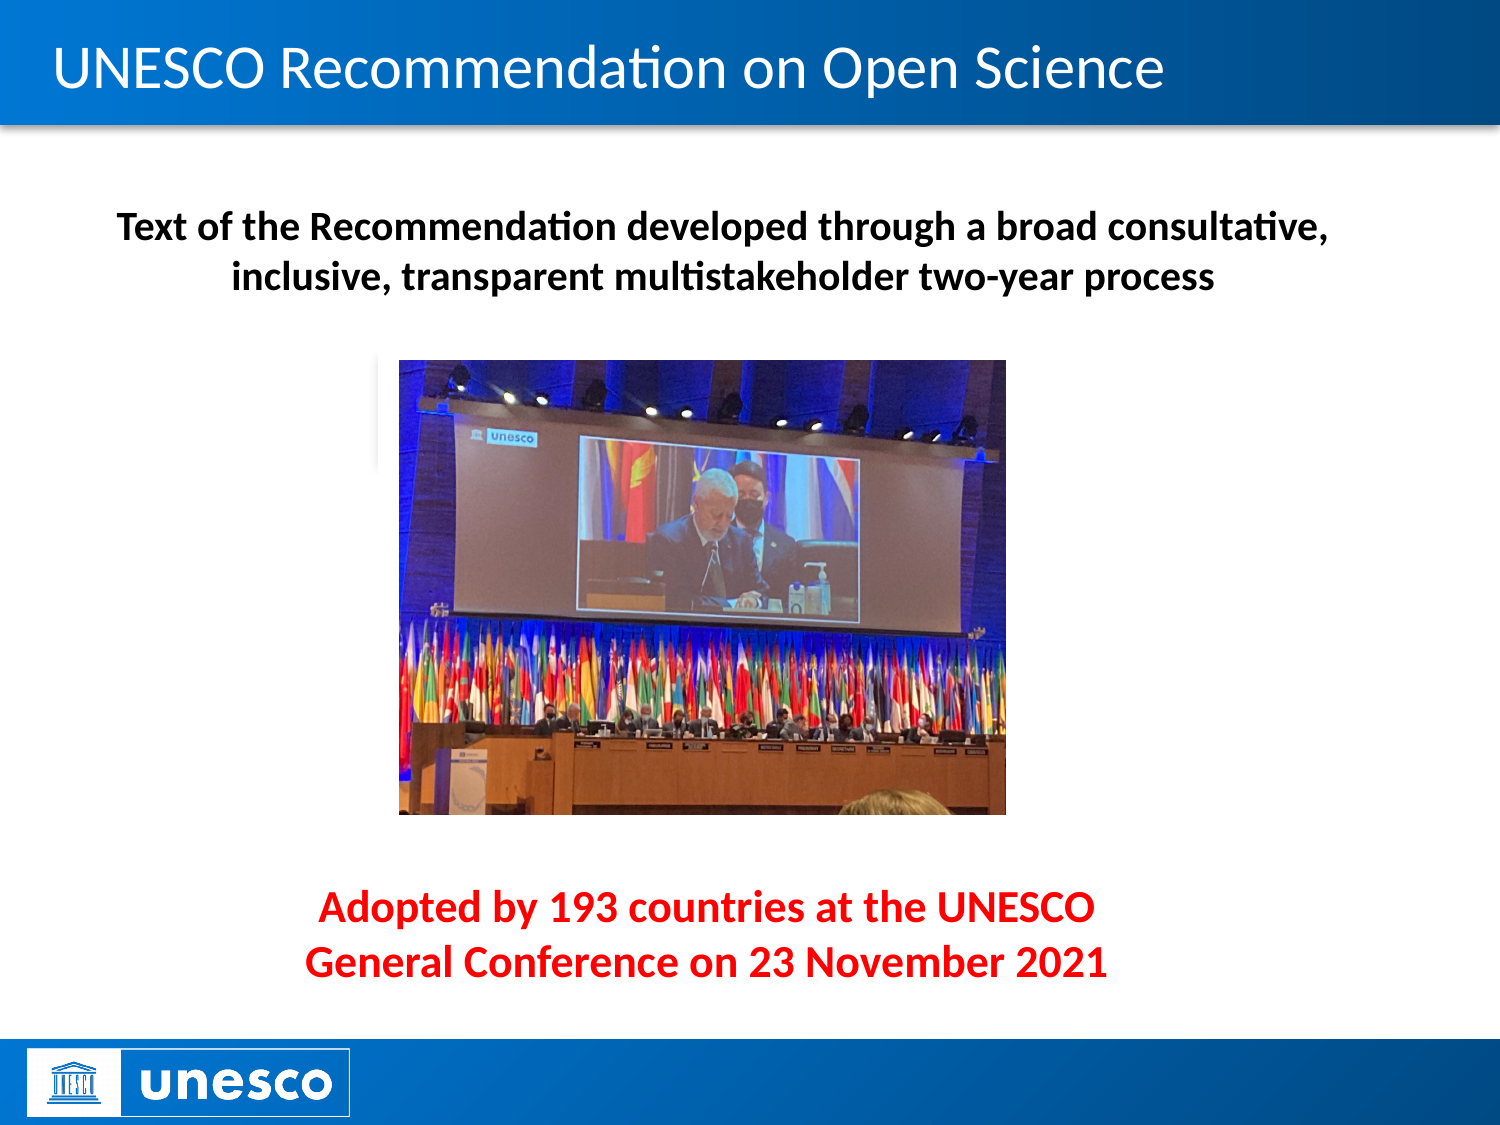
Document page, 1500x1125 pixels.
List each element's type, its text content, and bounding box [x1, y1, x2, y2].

text_box Adopted by 193 countries at the UNESCO General Conference on 23 November 2021 [236, 868, 1188, 994]
picture [398, 359, 1006, 816]
text_box Text of the Recommendation developed through a broad consultative, inclusive, transparent multistakeholder two-year process [56, 191, 1390, 306]
picture [27, 1048, 350, 1117]
text_box UNESCO Recommendation on Open Science [37, 28, 1462, 99]
